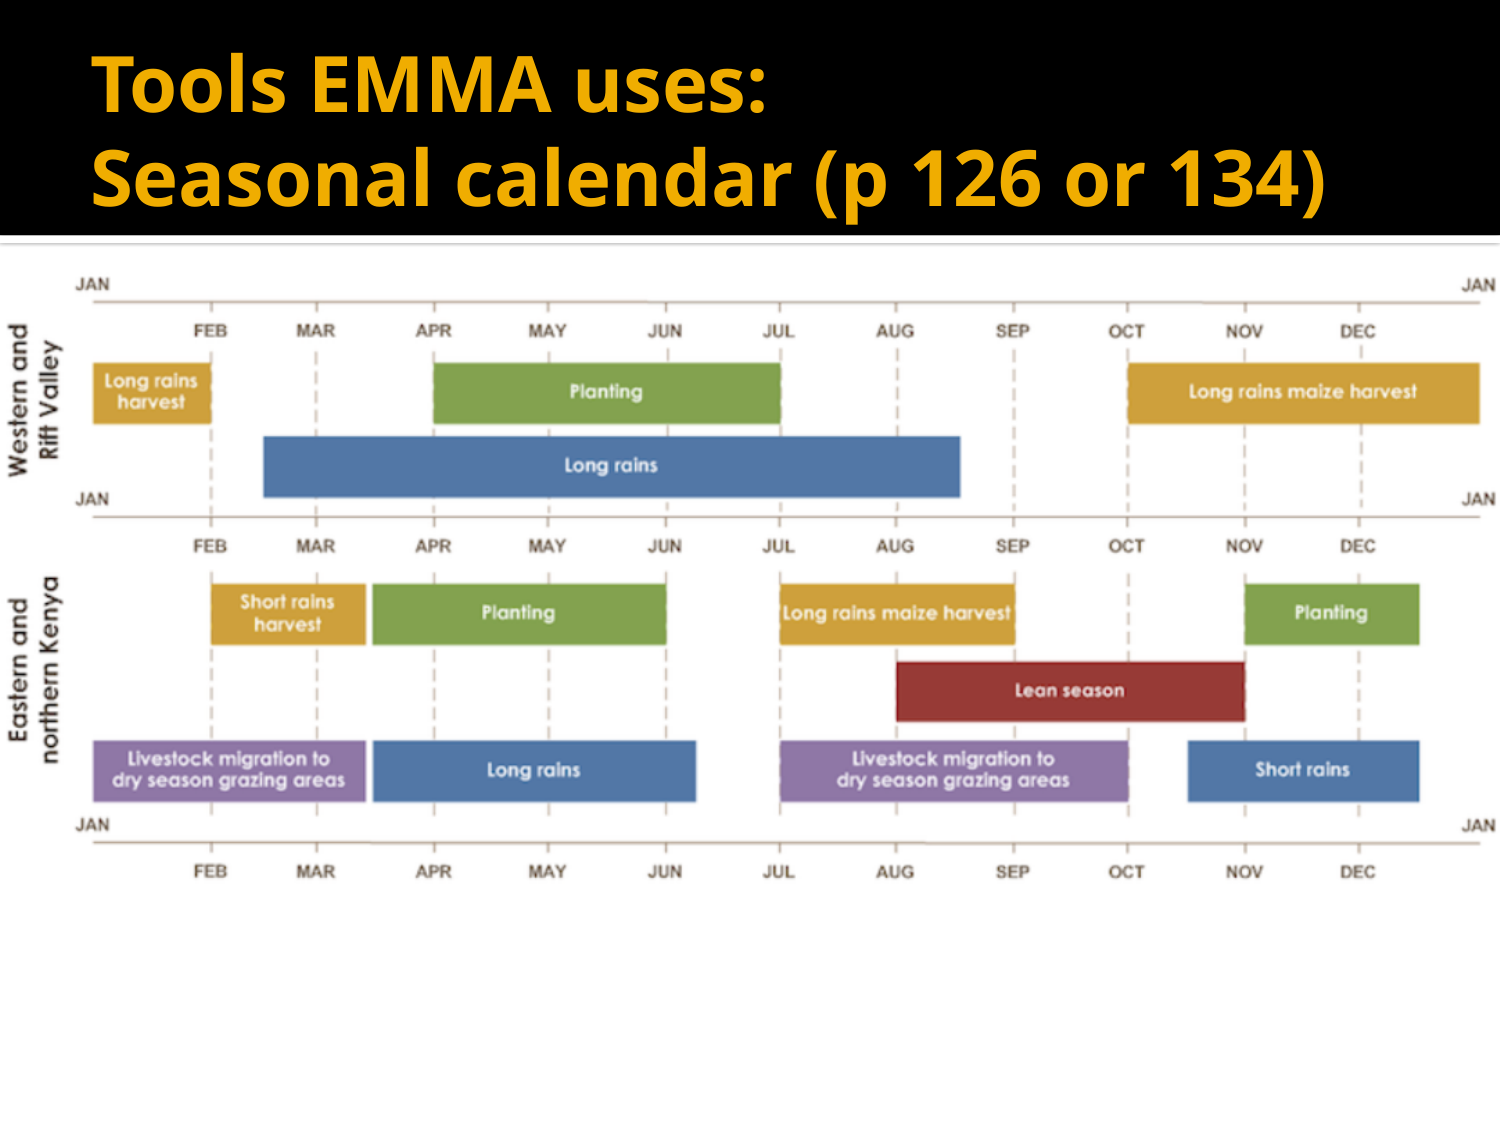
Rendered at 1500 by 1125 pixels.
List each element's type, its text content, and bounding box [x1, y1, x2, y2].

picture [0, 271, 1500, 885]
title Tools EMMA uses: Seasonal calendar (p 126 or 134) [75, 25, 1425, 231]
